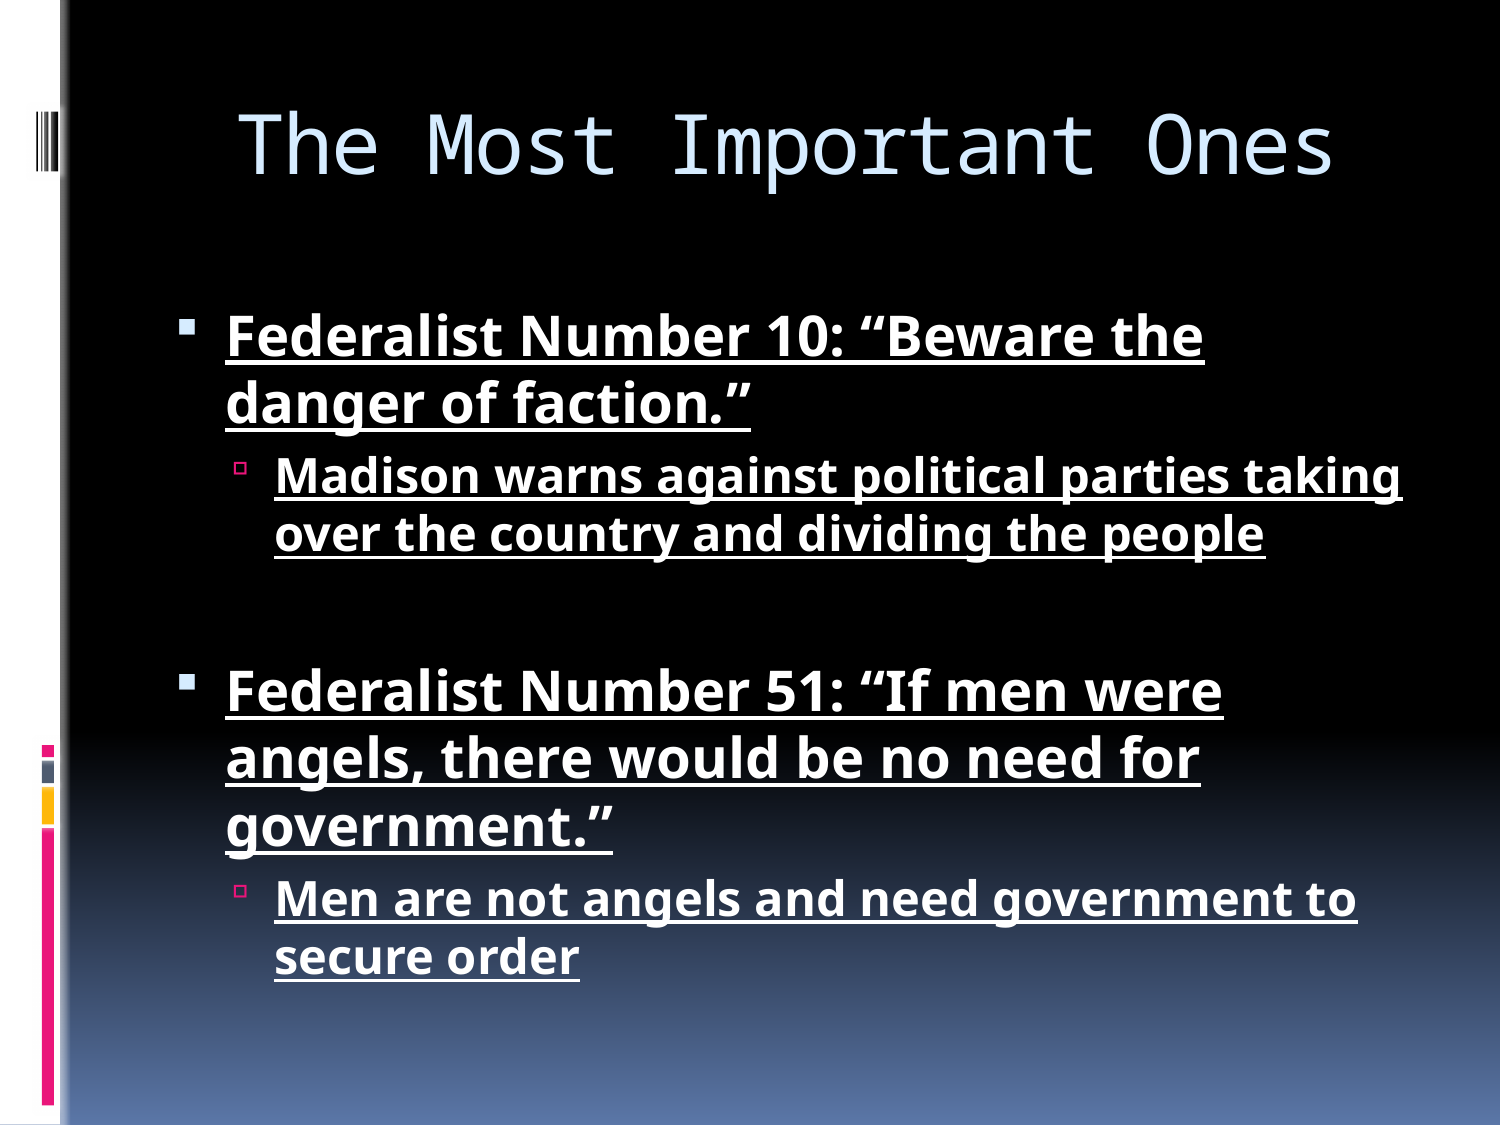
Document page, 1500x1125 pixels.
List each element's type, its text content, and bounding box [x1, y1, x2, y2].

title The Most Important Ones [150, 83, 1425, 234]
list Federalist Number 10: “Beware the danger of faction.” Madison warns against political parties taking over the country and dividing the people Federalist Number 51: “If men were angels, there would be no need for government.” Men are not angels and need government to secure order [150, 292, 1425, 1043]
